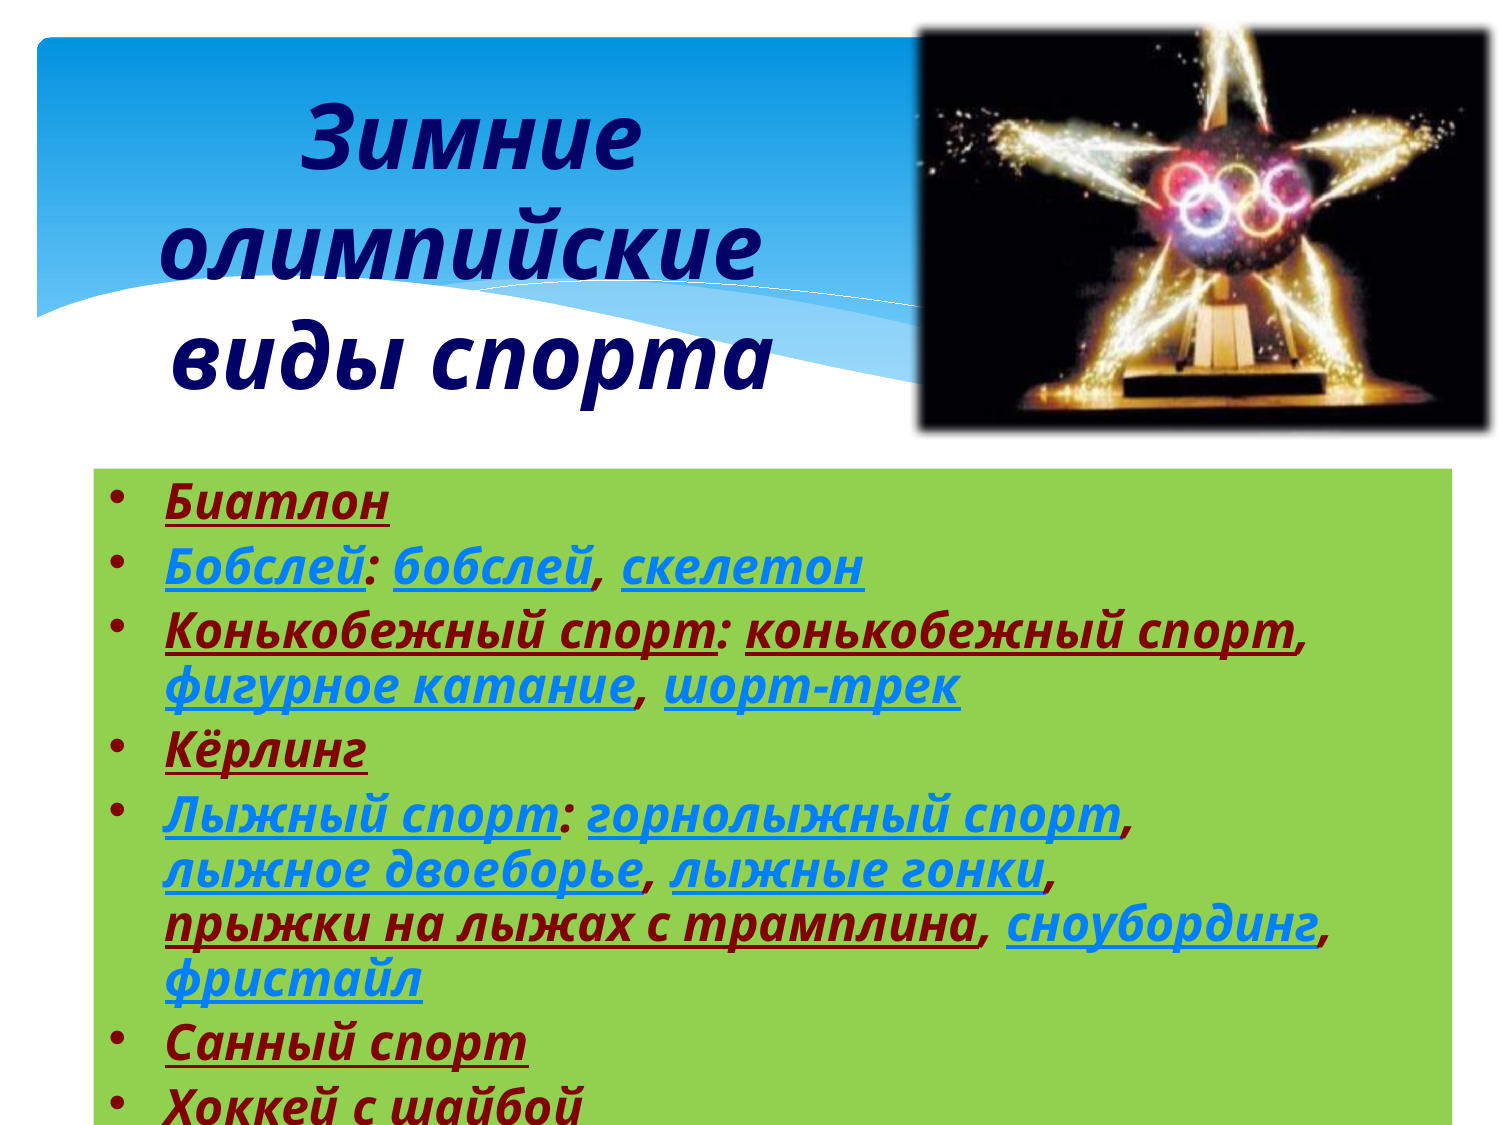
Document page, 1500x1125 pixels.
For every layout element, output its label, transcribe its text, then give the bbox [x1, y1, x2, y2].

picture [908, 18, 1499, 442]
text_box Зимние олимпийские виды спорта [0, 70, 902, 415]
text_box Биатлон Бобслей: бобслей, скелетон Конькобежный спорт: конькобежный спорт, фигурное катание, шорт-трек Кёрлинг Лыжный спорт: горнолыжный спорт, лыжное двоеборье, лыжные гонки, прыжки на лыжах с трамплина, сноубординг, фристайл Санный спорт Хоккей с шайбой [93, 468, 1453, 1125]
